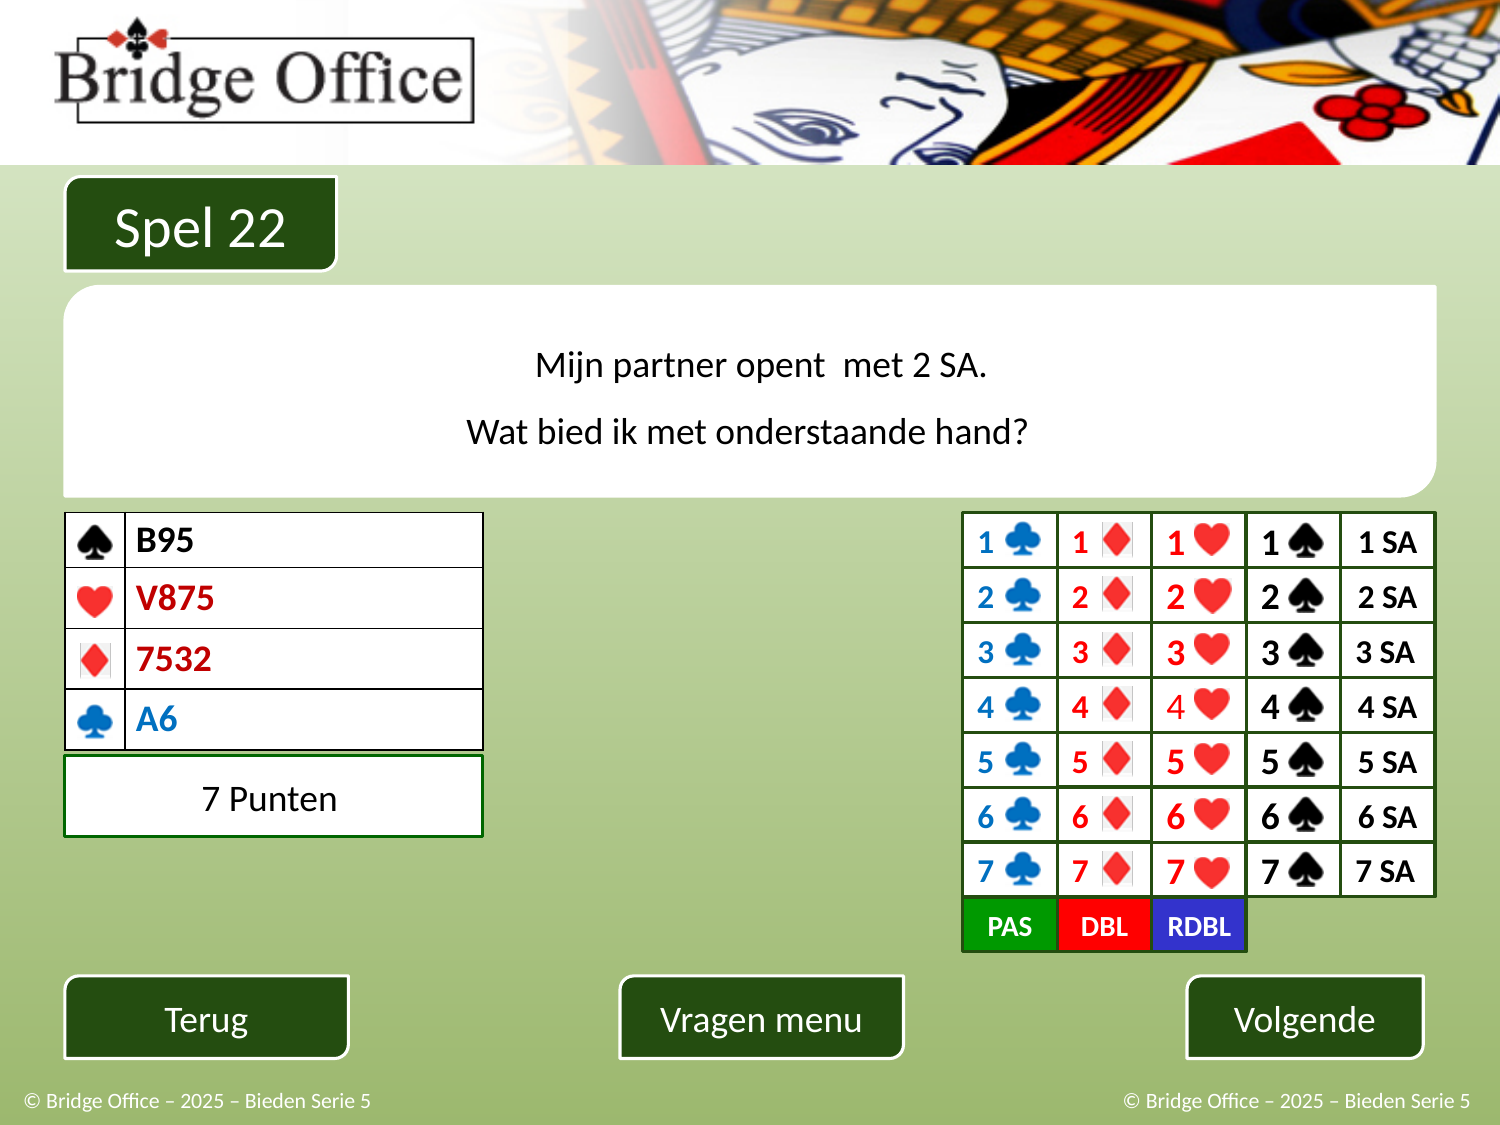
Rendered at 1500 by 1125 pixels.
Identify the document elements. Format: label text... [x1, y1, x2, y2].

picture [1004, 631, 1041, 668]
picture [1004, 686, 1041, 723]
text_box 3 [961, 621, 1056, 676]
table_cell V875 [126, 568, 482, 628]
text_box 4 [961, 676, 1059, 734]
table_cell [66, 690, 124, 749]
text_box 6 [961, 786, 1056, 841]
table_cell [66, 568, 124, 628]
picture [1099, 631, 1135, 668]
text_box 3 [1245, 621, 1339, 676]
picture [1004, 796, 1041, 833]
text_box 7 [961, 841, 1056, 896]
text_box 6 [1150, 786, 1245, 841]
picture [1099, 741, 1135, 778]
text_box 3 [1056, 621, 1150, 676]
picture [1193, 578, 1232, 614]
text_box Volgende [1185, 974, 1425, 1061]
text_box DBL [1059, 898, 1153, 953]
table_header B95 [126, 513, 482, 567]
text_box PAS [961, 896, 1059, 953]
picture [1193, 743, 1230, 776]
picture [1099, 851, 1135, 887]
picture [1004, 576, 1041, 613]
text_box 7 SA [1339, 844, 1437, 898]
text_box 7 [1245, 841, 1339, 898]
table_cell A6 [126, 690, 482, 749]
text_box 6 [1245, 786, 1339, 841]
text_box 1 [961, 511, 1059, 569]
picture [1004, 521, 1041, 558]
table_cell 7532 [126, 629, 482, 688]
text_box 7 [1150, 841, 1245, 898]
text_box Mijn partner opent met 2 SA. [508, 332, 1015, 393]
picture [1099, 686, 1135, 723]
text_box 4 [1150, 676, 1245, 734]
text_box 4 [1245, 676, 1339, 734]
text_box 3 SA [1339, 621, 1437, 676]
text_box 1 [1153, 511, 1245, 569]
text_box 3 [1150, 621, 1245, 676]
picture [1004, 851, 1041, 887]
picture [1193, 688, 1230, 721]
text_box 2 [1056, 569, 1153, 621]
picture [1288, 576, 1324, 613]
picture [1288, 631, 1324, 668]
picture [77, 524, 114, 561]
text_box 1 [1245, 511, 1342, 569]
text_box 1 [1059, 511, 1153, 569]
picture [77, 703, 114, 740]
picture [1288, 521, 1325, 558]
text_box 2 SA [1339, 569, 1437, 621]
text_box Vragen menu [618, 974, 906, 1061]
picture [1004, 741, 1041, 778]
picture [1193, 523, 1230, 556]
picture [1288, 741, 1324, 778]
text_box © Bridge Office – 2025 – Bieden Serie 5 [1107, 1079, 1500, 1121]
text_box Spel 22 [63, 178, 339, 273]
text_box 7 Punten [63, 754, 484, 838]
text_box 5 [1059, 734, 1153, 786]
text_box [63, 284, 1437, 498]
text_box 4 [1059, 676, 1150, 734]
text_box Terug [63, 974, 350, 1061]
picture [77, 643, 114, 679]
text_box RDBL [1153, 898, 1248, 953]
text_box 2 [1245, 569, 1339, 621]
picture [1099, 576, 1135, 613]
text_box 6 SA [1339, 786, 1437, 844]
picture [1193, 857, 1230, 890]
table_cell [66, 629, 124, 688]
picture [1288, 851, 1324, 887]
text_box © Bridge Office – 2025 – Bieden Serie 5 [8, 1079, 393, 1121]
text_box 7 [1056, 841, 1150, 898]
table_header [66, 513, 124, 567]
text_box 5 SA [1339, 734, 1437, 786]
picture [1099, 522, 1135, 558]
text_box 5 [1153, 734, 1248, 786]
text_box 1 SA [1342, 511, 1437, 569]
text_box 2 [1153, 569, 1245, 621]
picture [0, 0, 1500, 166]
text_box 2 [961, 569, 1056, 621]
text_box 5 [961, 734, 1059, 786]
picture [1099, 796, 1135, 833]
text_box 4 SA [1339, 676, 1437, 734]
picture [1288, 686, 1324, 723]
text_box Wat bied ik met onderstaande hand? [451, 399, 1072, 460]
text_box 6 [1056, 786, 1150, 841]
picture [1194, 633, 1230, 666]
text_box 5 [1248, 734, 1339, 786]
picture [1288, 796, 1324, 833]
picture [77, 585, 114, 618]
picture [1193, 798, 1230, 830]
